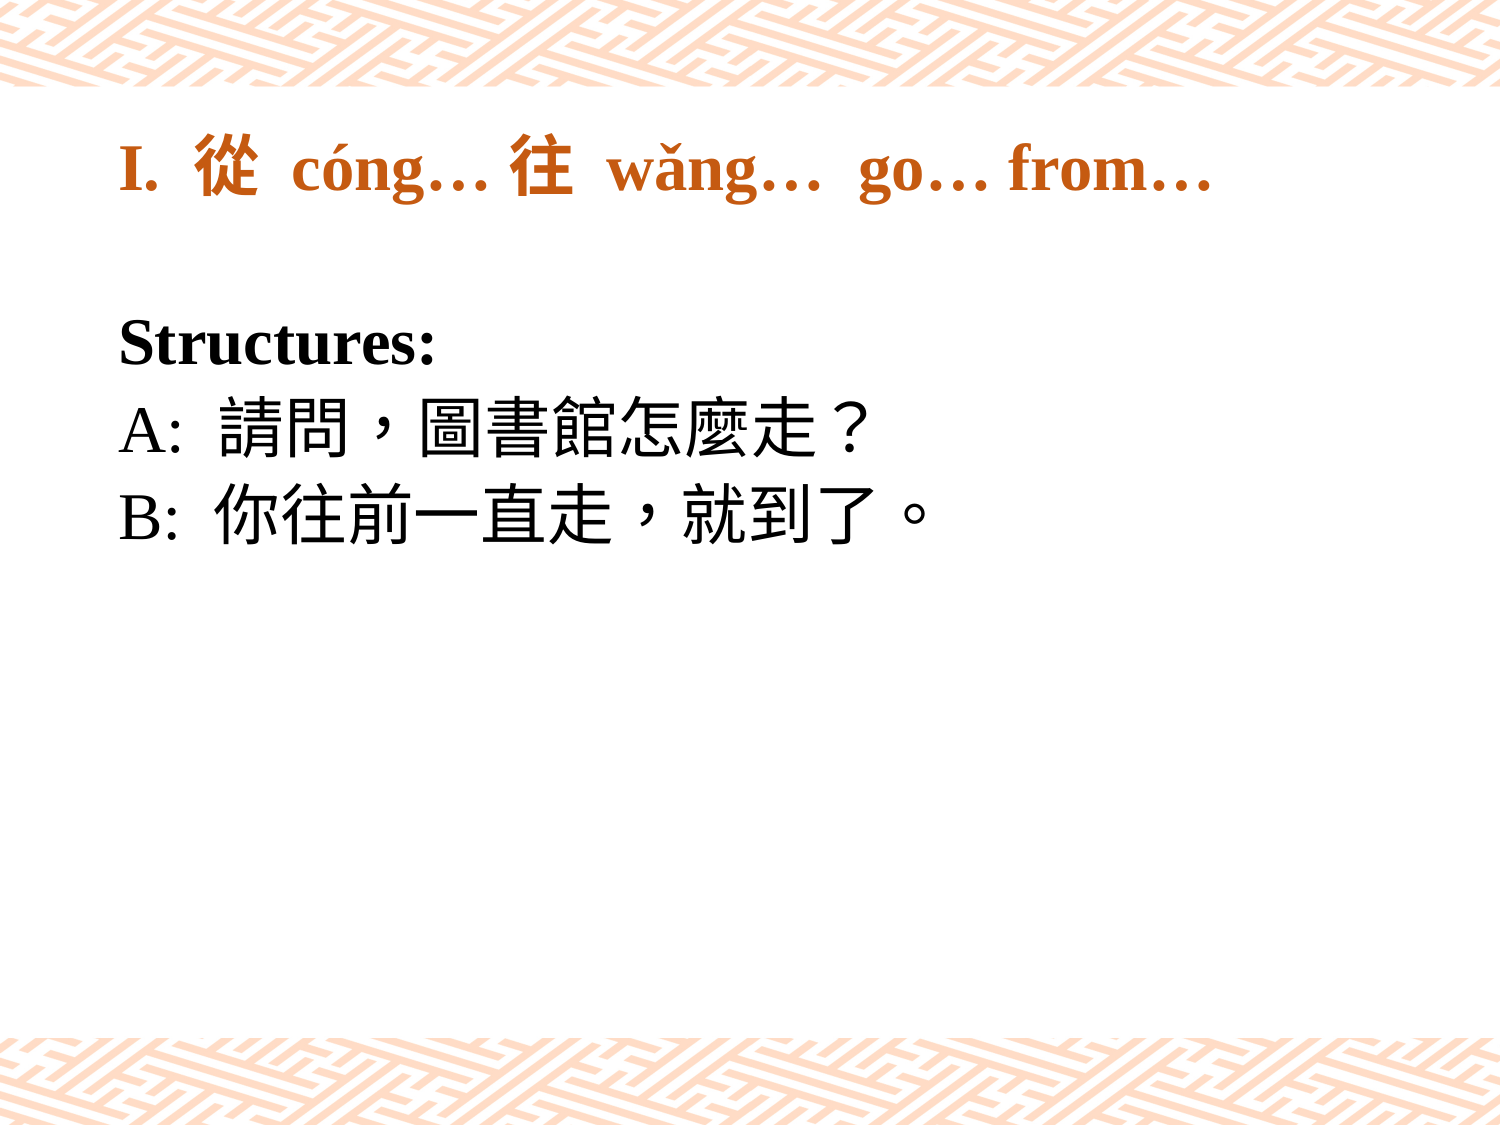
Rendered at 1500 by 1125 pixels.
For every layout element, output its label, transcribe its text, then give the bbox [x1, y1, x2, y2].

picture [0, 0, 1500, 1125]
list Structures: A: 請問，圖書館怎麼走？ B: 你往前一直走，就到了。 [103, 299, 1397, 1014]
title I. 從 cóng…往 wǎng… go… from… [103, 59, 1397, 278]
